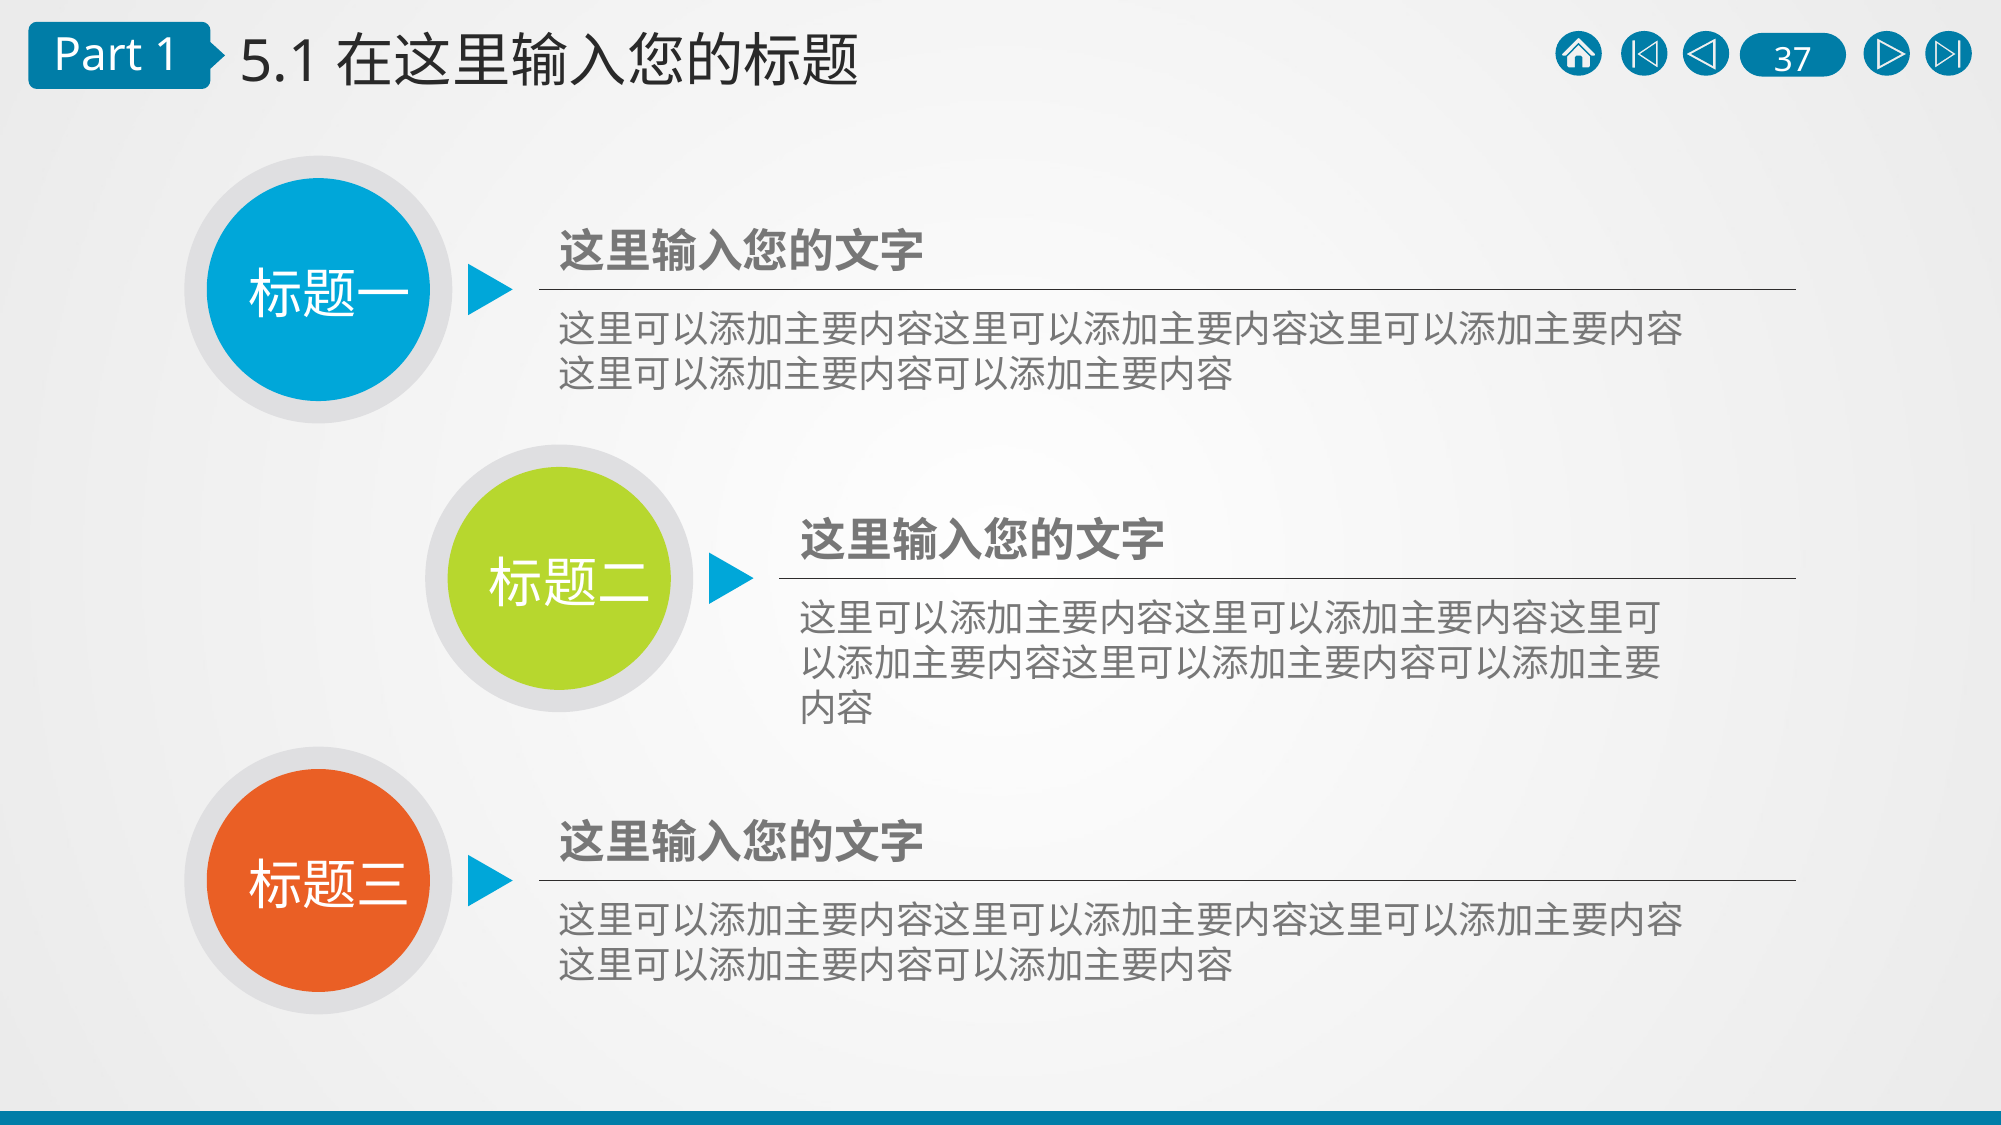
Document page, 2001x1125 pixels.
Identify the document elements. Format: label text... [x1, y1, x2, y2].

text_box [454, 466, 665, 541]
text_box 这里可以添加主要内容这里可以添加主要内容这里可以添加主要内容这里可以添加主要内容可以添加主要内容 [543, 297, 1716, 403]
text_box 这里输入您的文字 [545, 214, 1168, 284]
text_box 这里可以添加主要内容这里可以添加主要内容这里可以添加主要内容这里可以添加主要内容可以添加主要内容 [784, 586, 1685, 737]
text_box Part 1 [38, 17, 196, 87]
text_box [456, 621, 663, 690]
text_box 这里输入您的文字 [785, 502, 1390, 573]
text_box [468, 263, 513, 316]
text_box 标题三 [206, 843, 453, 923]
text_box [213, 769, 424, 843]
picture [0, 0, 2001, 1110]
text_box 这里输入您的文字 [545, 805, 1130, 875]
text_box [709, 552, 754, 604]
text_box [213, 178, 424, 252]
text_box [215, 332, 422, 402]
text_box [215, 923, 422, 992]
text_box [28, 21, 225, 89]
text_box [425, 444, 688, 713]
text_box [184, 155, 447, 424]
text_box 标题二 [447, 541, 694, 621]
text_box [184, 746, 447, 1015]
text_box 这里可以添加主要内容这里可以添加主要内容这里可以添加主要内容这里可以添加主要内容可以添加主要内容 [543, 889, 1716, 994]
text_box 5.1在这里输入您的标题 [225, 15, 875, 101]
text_box 标题一 [206, 252, 453, 332]
text_box [468, 854, 513, 907]
